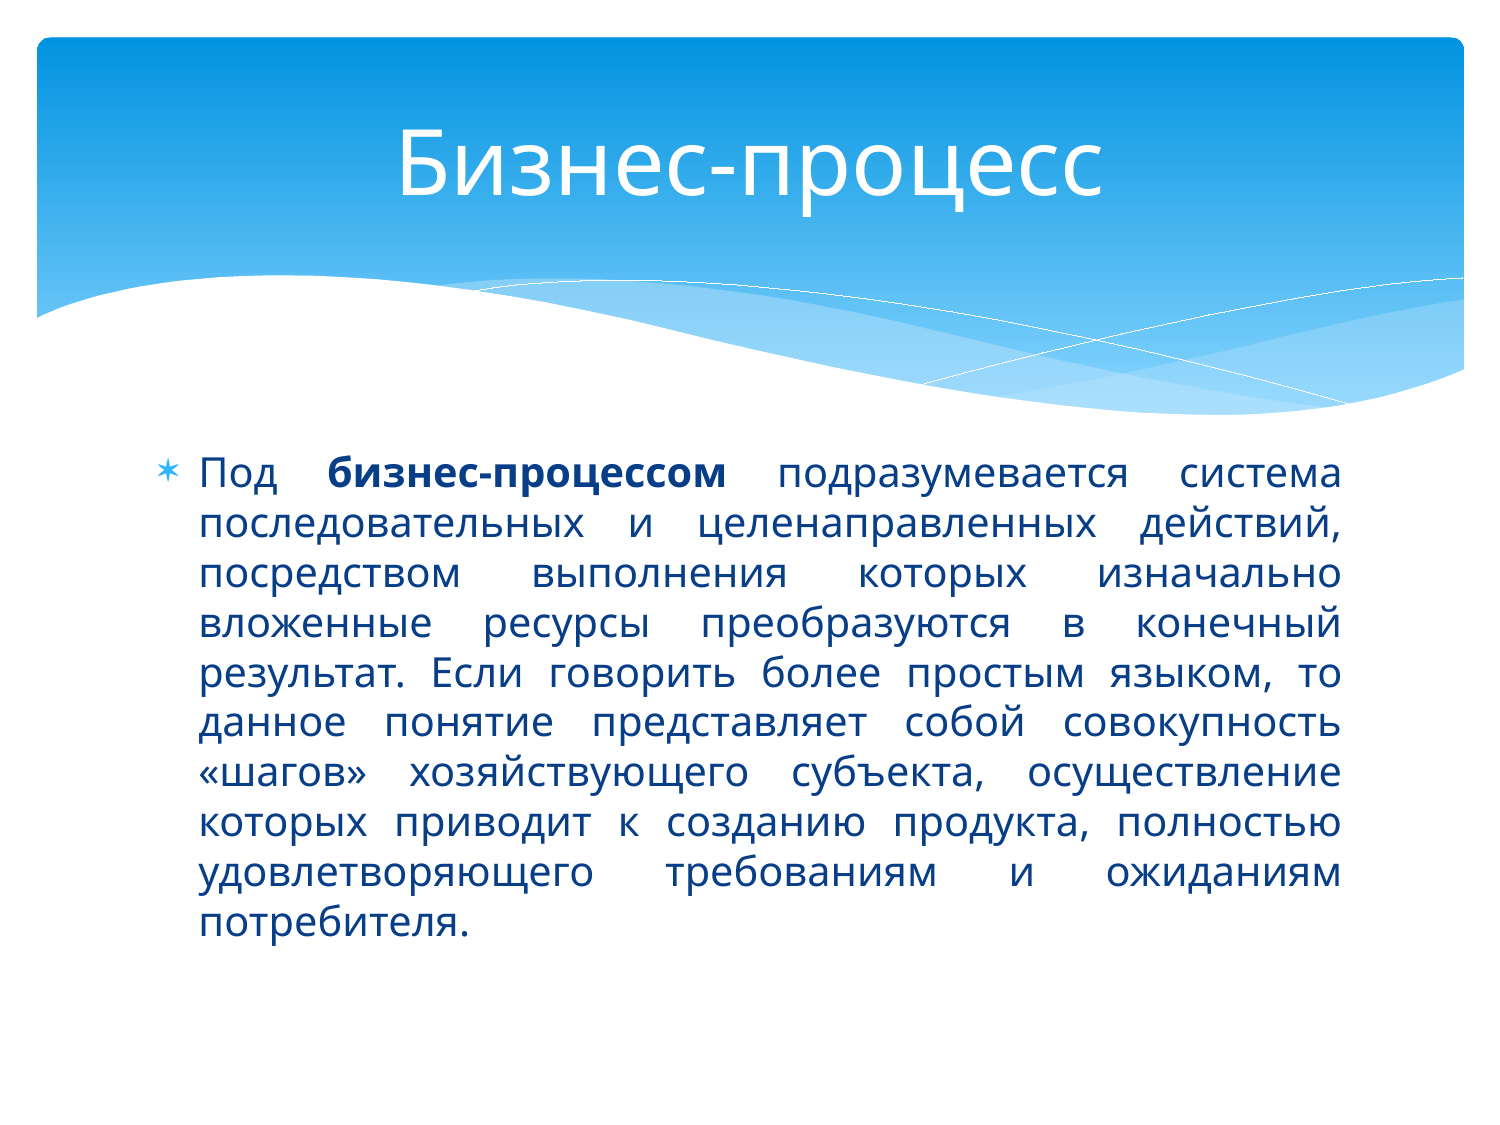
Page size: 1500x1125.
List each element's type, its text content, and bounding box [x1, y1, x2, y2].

title Бизнес-процесс [75, 55, 1425, 261]
list Под бизнес-процессом подразумевается система последовательных и целенаправленных действий, посредством выполнения которых изначально вложенные ресурсы преобразуются в конечный результат. Если говорить более простым языком, то данное понятие представляет собой совокупность «шагов» хозяйствующего субъекта, осуществление которых приводит к созданию продукта, полностью удовлетворяющего требованиям и ожиданиям потребителя. [143, 438, 1359, 1005]
